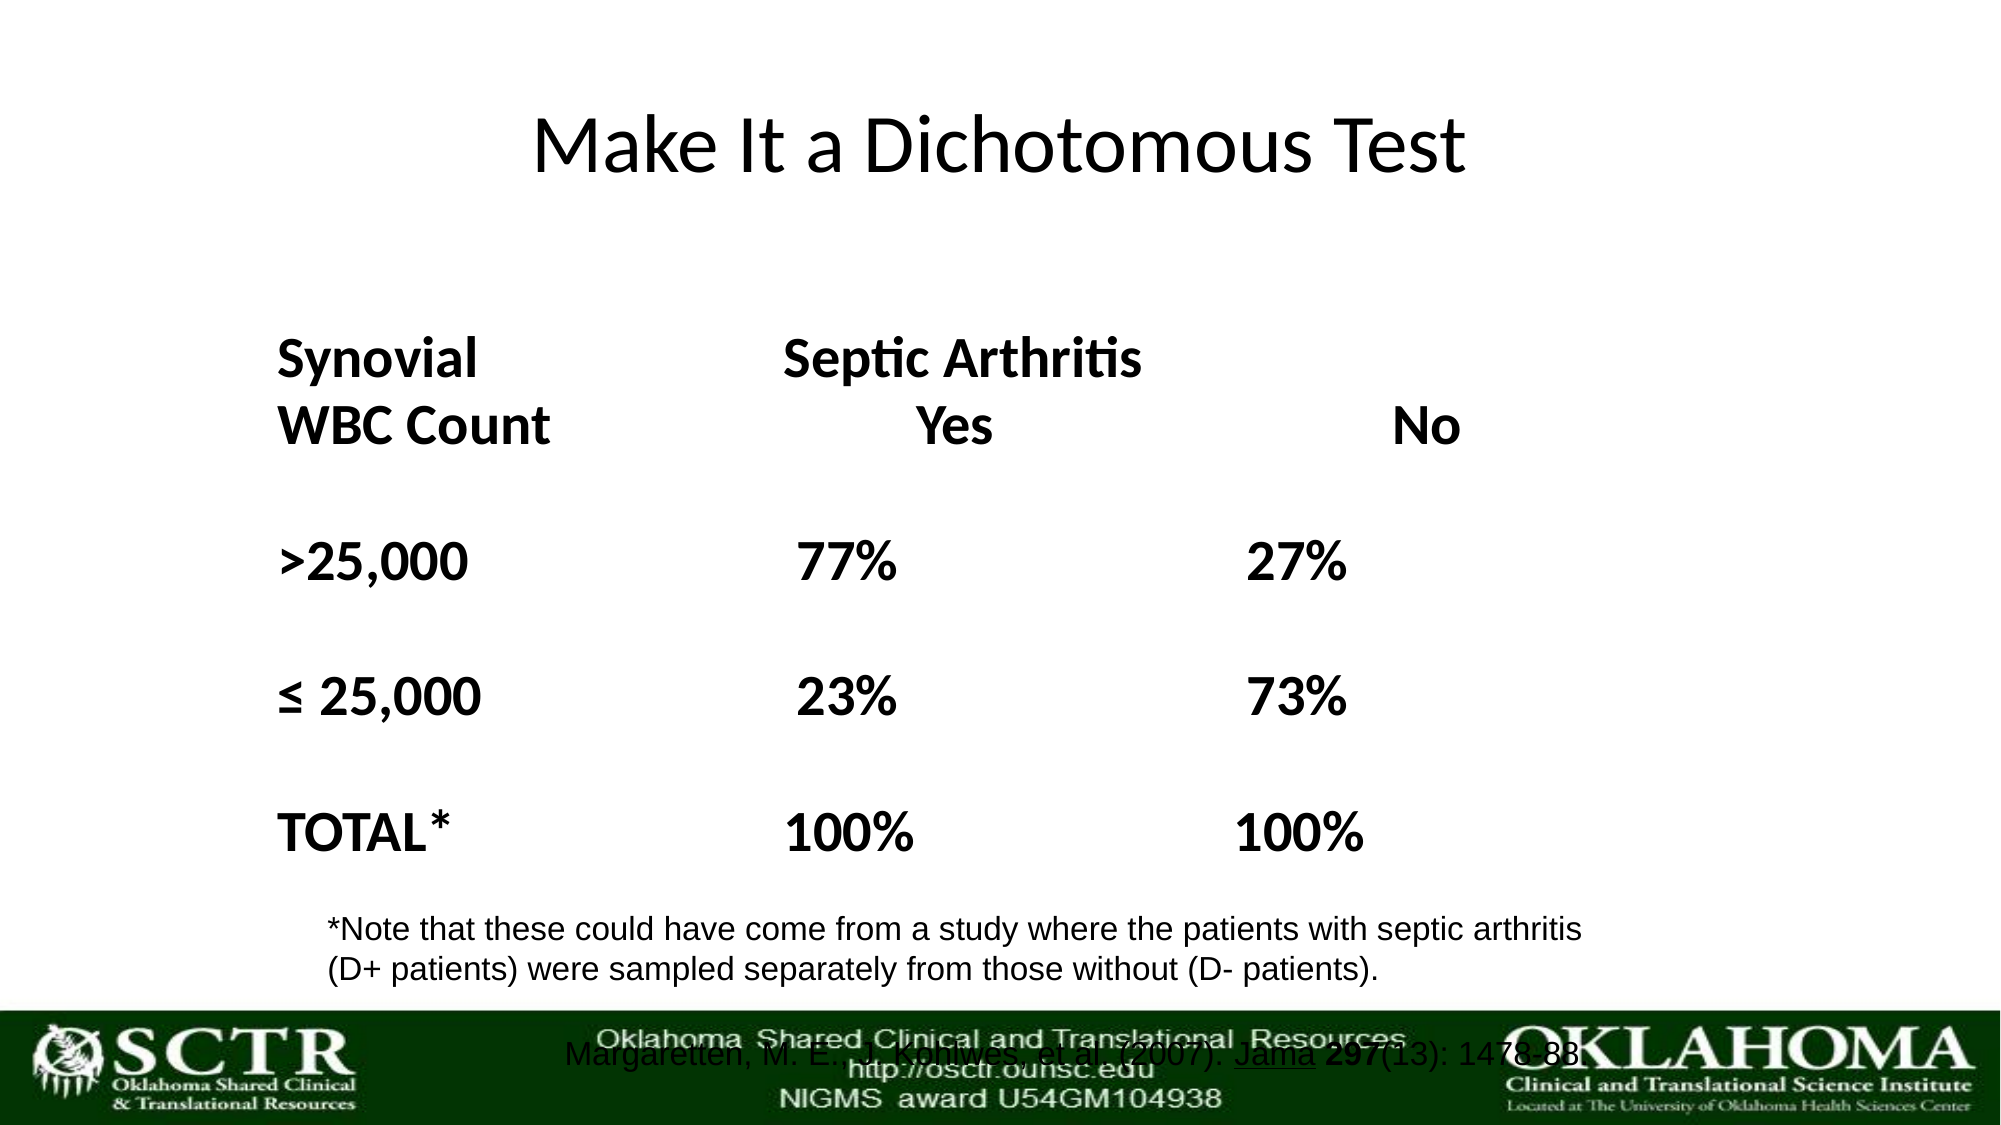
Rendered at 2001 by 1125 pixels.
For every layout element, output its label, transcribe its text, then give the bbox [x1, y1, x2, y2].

text_box Margaretten, M. E., J. Kohlwes, et al. (2007). Jama 297(13): 1478-88. [549, 1024, 1688, 1080]
text_box *Note that these could have come from a study where the patients with septic arthritis (D+ patients) were sampled separately from those without (D- patients). [312, 899, 1663, 995]
picture [0, 0, 2001, 1125]
list Synovial Septic Arthritis WBC Count Yes No >25,000 77% 27% ≤ 25,000 23% 73% TOTAL* 100% 100% [262, 324, 1750, 1125]
title Make It a Dichotomous Test [99, 45, 1900, 233]
